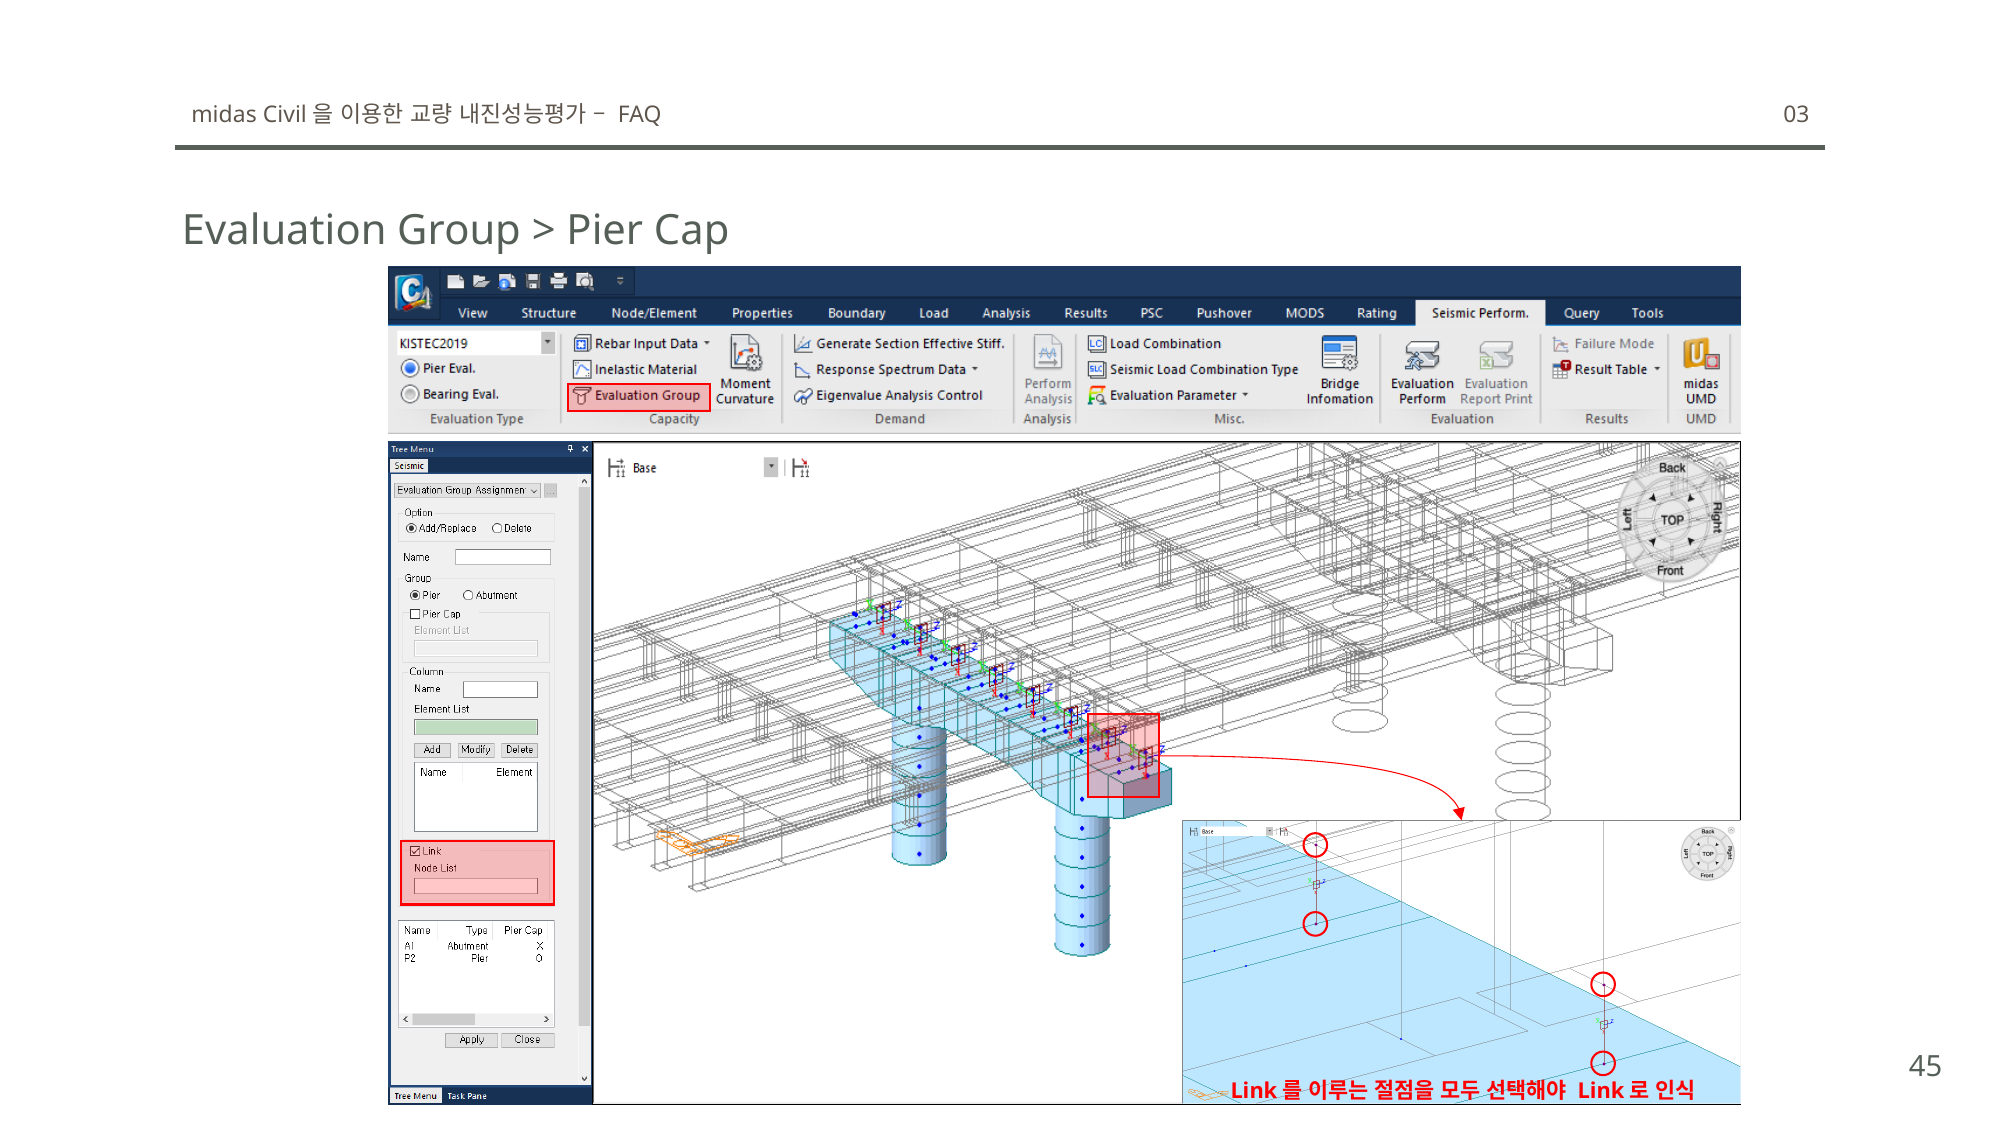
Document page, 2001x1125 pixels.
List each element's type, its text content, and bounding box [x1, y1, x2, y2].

text_box 45 [1894, 1039, 1958, 1090]
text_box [1158, 755, 1462, 821]
text_box Evaluation Group > Pier Cap [167, 195, 745, 260]
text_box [388, 266, 1741, 434]
picture [388, 441, 1741, 1105]
text_box Link를 이루는 절점을 모두 선택해야 Link로 인식 [1184, 1056, 1743, 1111]
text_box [167, 91, 1825, 135]
